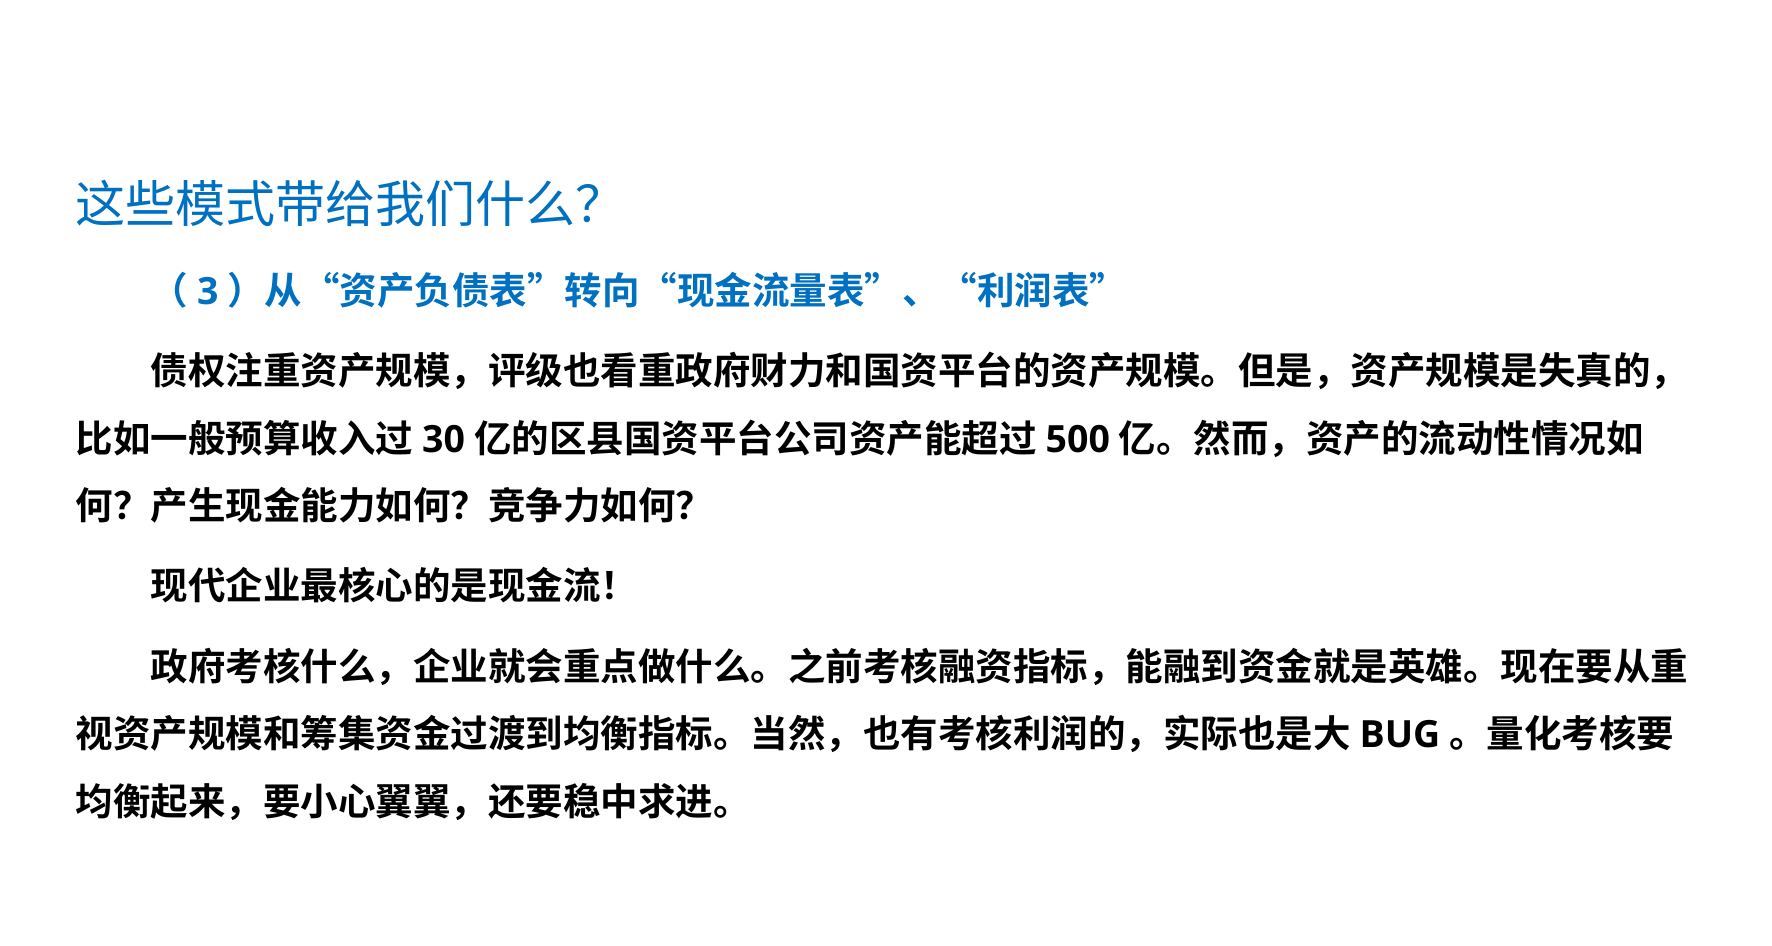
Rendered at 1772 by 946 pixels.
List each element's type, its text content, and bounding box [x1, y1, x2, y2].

text_box 这些模式带给我们什么？ （3）从“资产负债表”转向“现金流量表”、“利润表” 债权注重资产规模，评级也看重政府财力和国资平台的资产规模。但是，资产规模是失真的，比如一般预算收入过30亿的区县国资平台公司资产能超过500亿。然而，资产的流动性情况如何？产生现金能力如何？竞争力如何？ 现代企业最核心的是现金流！ 政府考核什么，企业就会重点做什么。之前考核融资指标，能融到资金就是英雄。现在要从重视资产规模和筹集资金过渡到均衡指标。当然，也有考核利润的，实际也是大BUG。量化考核要均衡起来，要小心翼翼，还要稳中求进。 [60, 134, 1715, 830]
